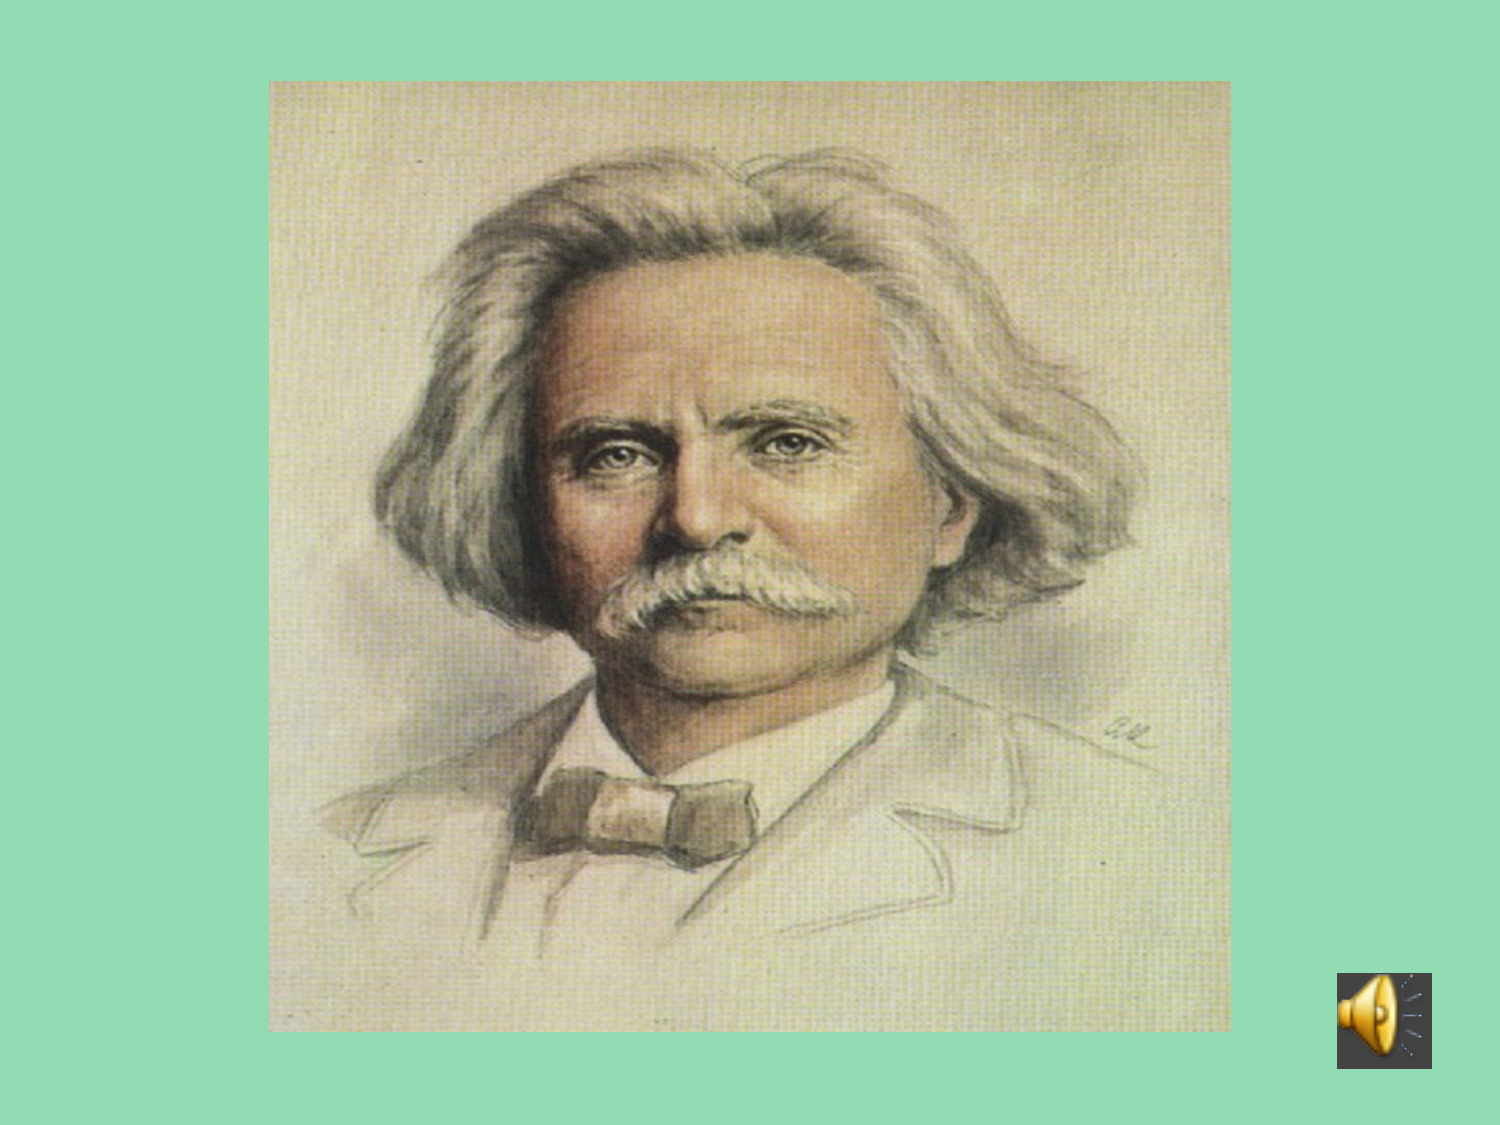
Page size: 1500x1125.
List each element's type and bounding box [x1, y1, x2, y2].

list [269, 81, 1231, 1032]
picture [1335, 972, 1433, 1070]
